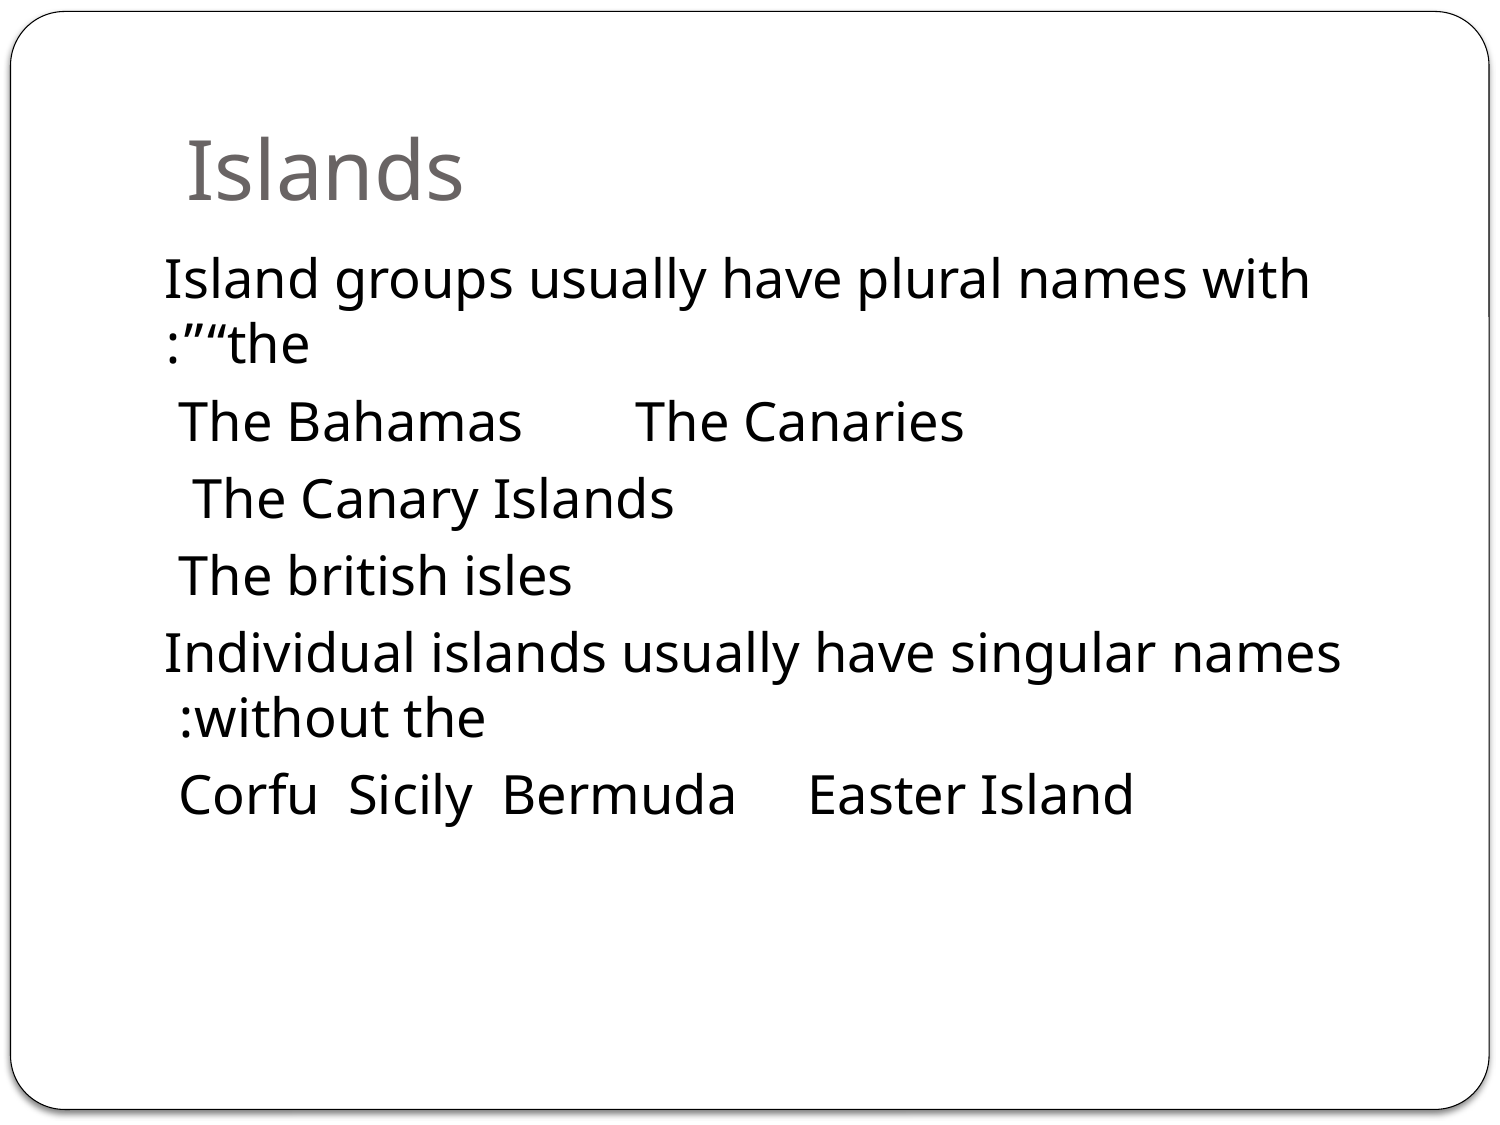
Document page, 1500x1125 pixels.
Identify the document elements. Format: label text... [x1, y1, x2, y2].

list Island groups usually have plural names with “the”: The Bahamas The Canaries The Canary Islands The british isles Individual islands usually have singular names without the: Corfu Sicily Bermuda Easter Island [150, 237, 1425, 988]
title Islands [150, 45, 1425, 233]
